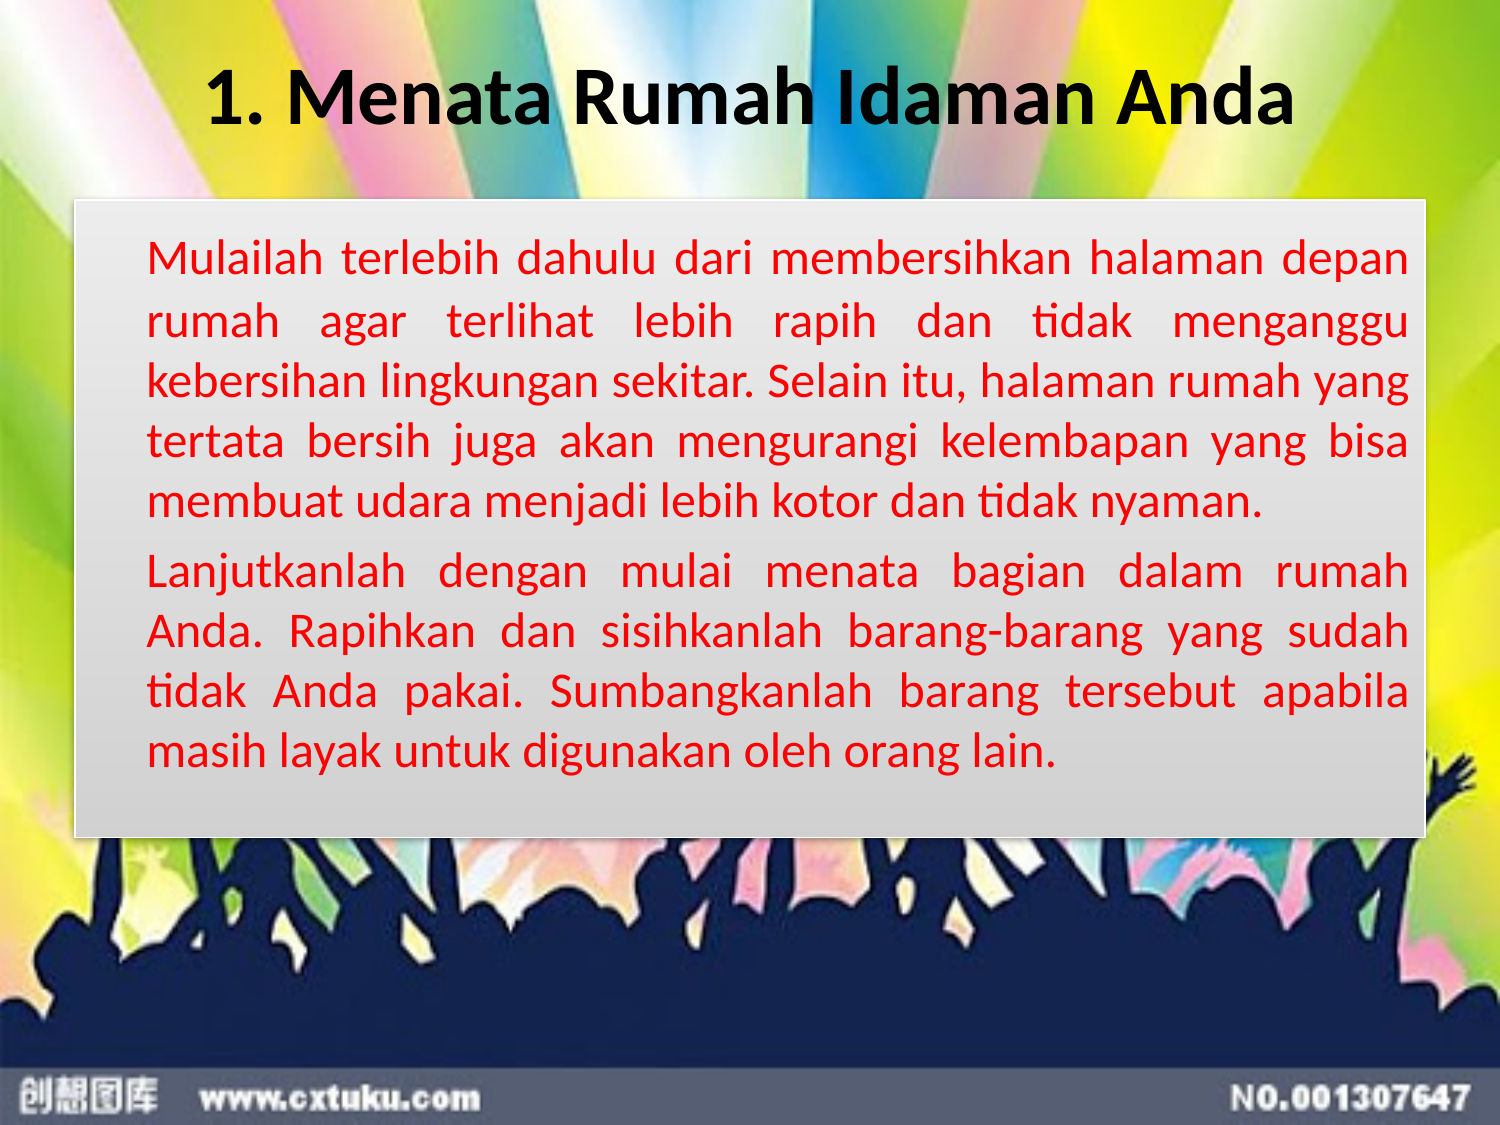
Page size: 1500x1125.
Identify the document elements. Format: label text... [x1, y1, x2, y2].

picture [0, 0, 1500, 1125]
title 1. Menata Rumah Idaman Anda [75, 45, 1425, 138]
list Mulailah terlebih dahulu dari membersihkan halaman depan rumah agar terlihat lebih rapih dan tidak menganggu kebersihan lingkungan sekitar. Selain itu, halaman rumah yang tertata bersih juga akan mengurangi kelembapan yang bisa membuat udara menjadi lebih kotor dan tidak nyaman. Lanjutkanlah dengan mulai menata bagian dalam rumah Anda. Rapihkan dan sisihkanlah barang-barang yang sudah tidak Anda pakai. Sumbangkanlah barang tersebut apabila masih layak untuk digunakan oleh orang lain. [74, 199, 1426, 838]
